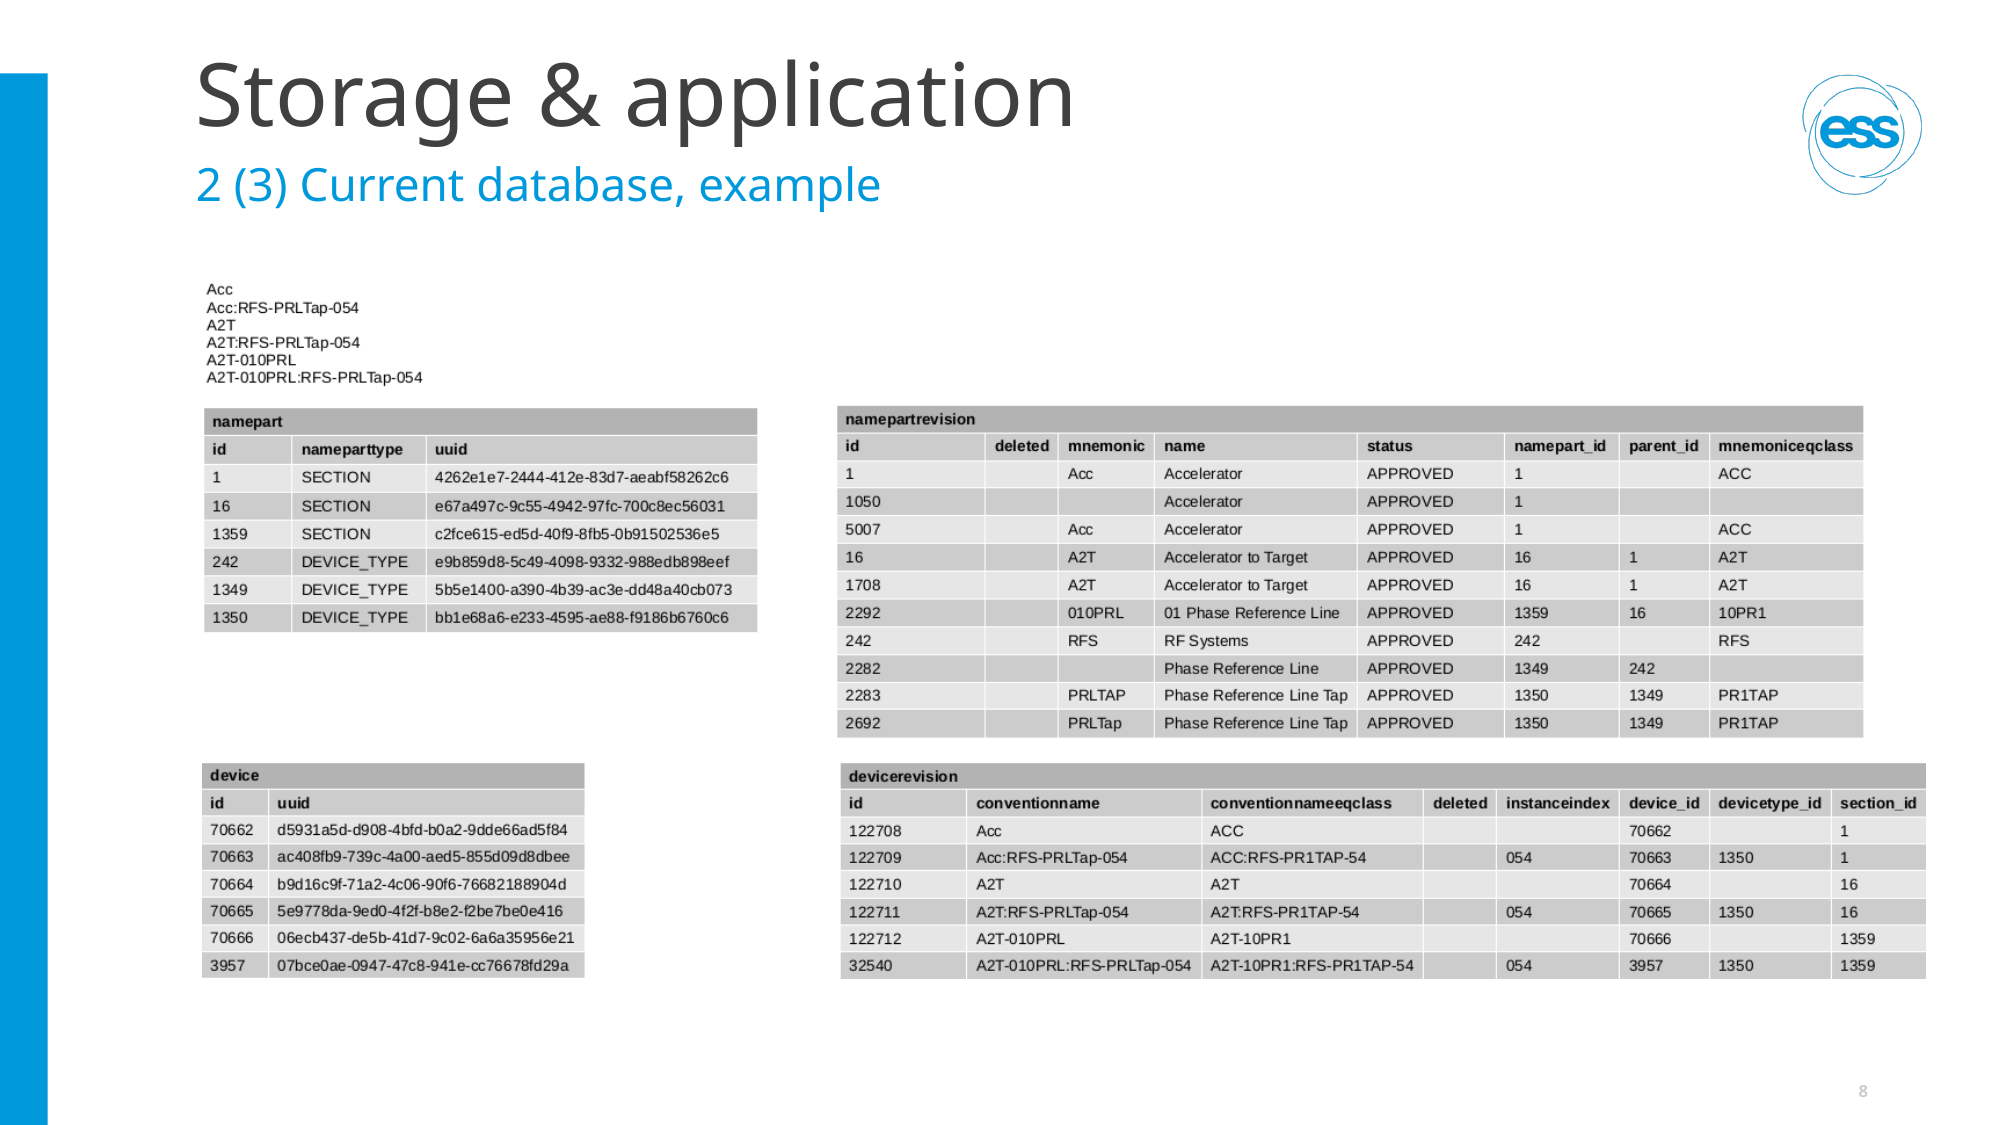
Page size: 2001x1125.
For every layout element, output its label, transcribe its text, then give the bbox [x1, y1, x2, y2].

text_box Storage & application [181, 43, 1717, 152]
picture [202, 283, 1927, 980]
text_box <number> [1432, 1062, 1883, 1122]
text_box 2 (3) Current database, example [181, 152, 1717, 236]
